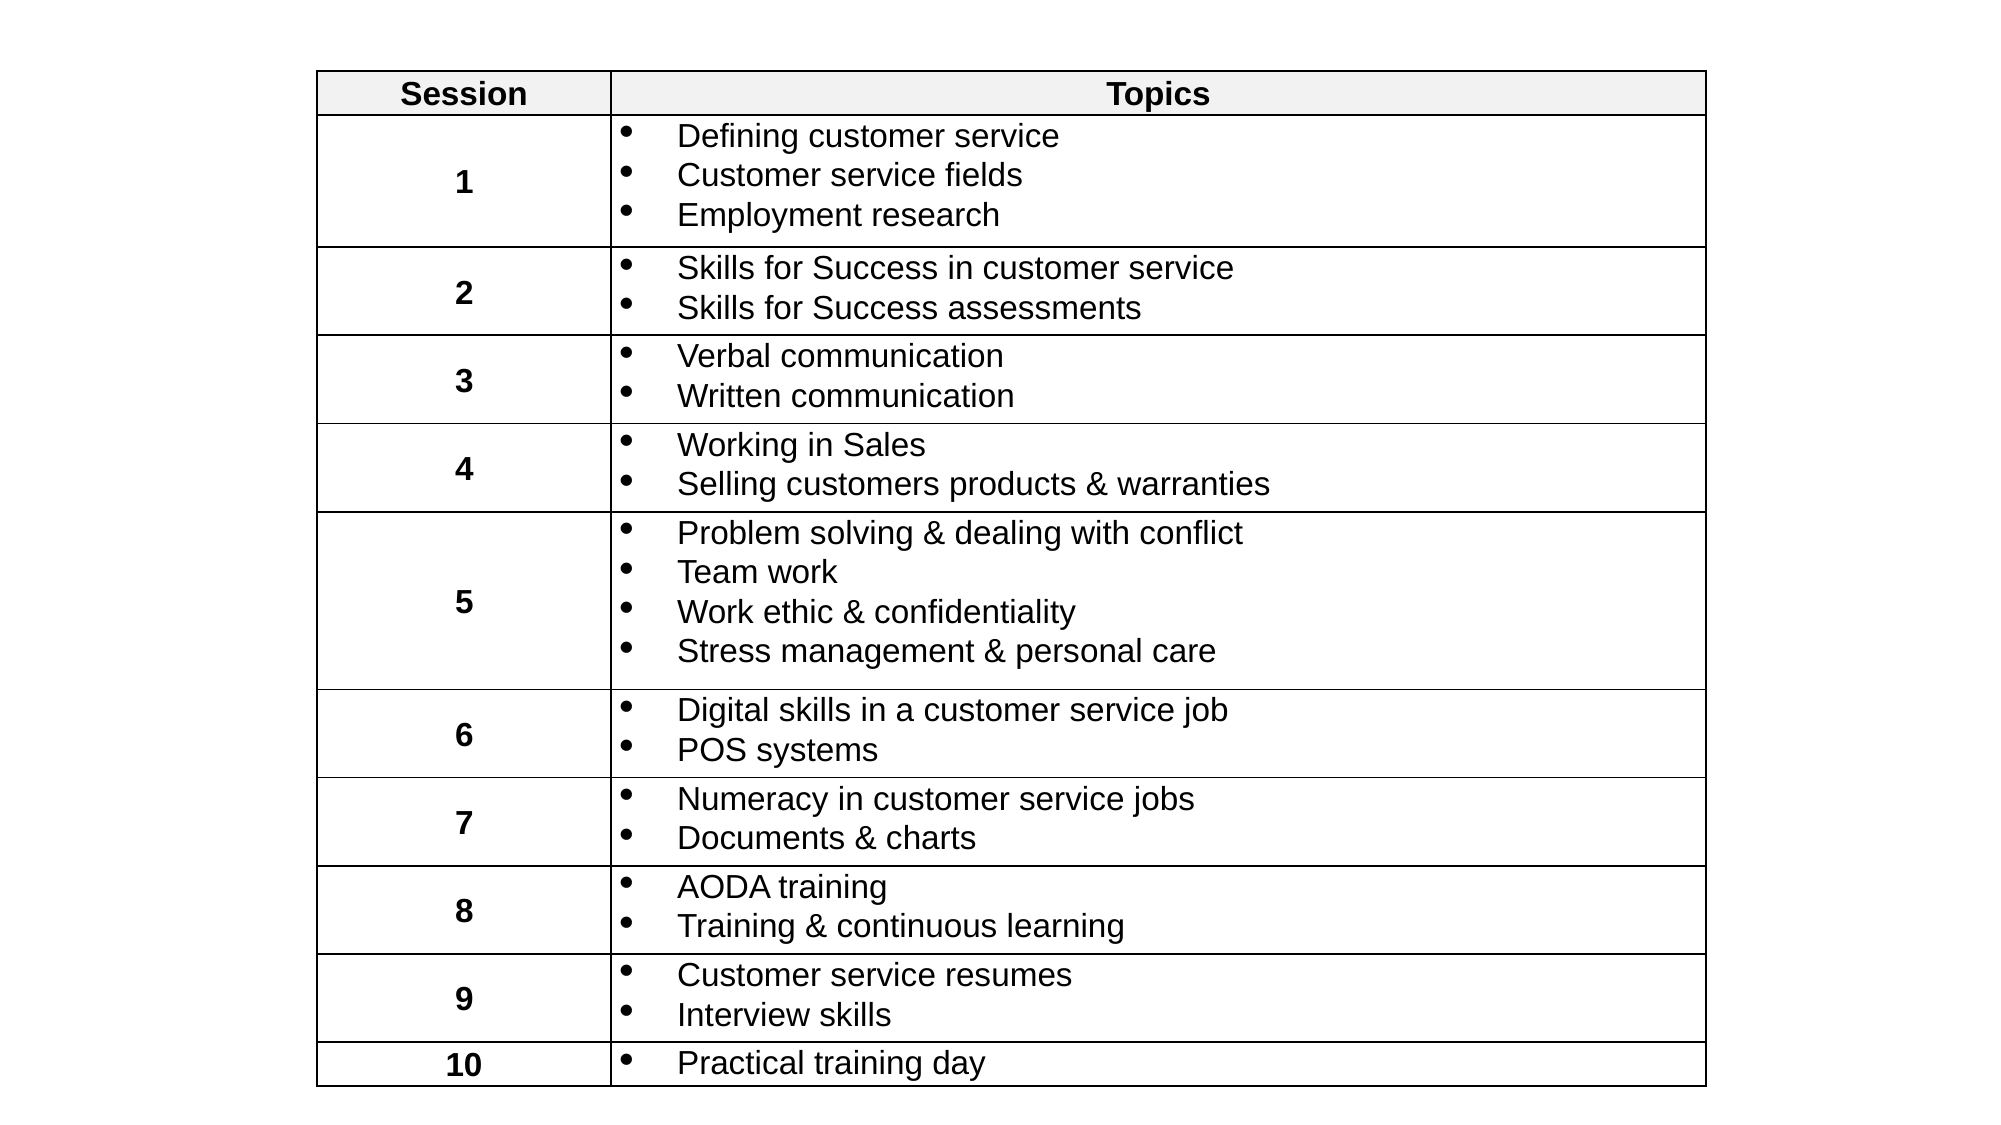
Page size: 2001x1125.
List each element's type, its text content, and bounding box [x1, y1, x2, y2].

table_cell Defining customer service Customer service fields Employment research [612, 116, 1705, 246]
table_cell Skills for Success in customer service Skills for Success assessments [612, 248, 1705, 334]
table_header Topics [612, 72, 1705, 114]
table_cell 9 [318, 955, 610, 1041]
table_cell Customer service resumes Interview skills [612, 955, 1705, 1041]
table_header Session [318, 72, 610, 114]
table_cell 3 [318, 336, 610, 423]
table_cell 10 [318, 1043, 610, 1085]
table_cell 2 [318, 248, 610, 334]
table_cell Practical training day [612, 1043, 1705, 1085]
table_cell 6 [318, 690, 610, 777]
table_cell Numeracy in customer service jobs Documents & charts [612, 778, 1705, 865]
table_cell 5 [318, 513, 610, 689]
table_cell 1 [318, 116, 610, 246]
table_cell 4 [318, 424, 610, 511]
table_cell AODA training Training & continuous learning [612, 867, 1705, 953]
table_cell Problem solving & dealing with conflict Team work Work ethic & confidentiality Stress management & personal care [612, 513, 1705, 689]
table_cell Working in Sales Selling customers products & warranties [612, 424, 1705, 511]
table_cell 7 [318, 778, 610, 865]
table_cell Digital skills in a customer service job POS systems [612, 690, 1705, 777]
table_cell Verbal communication Written communication [612, 336, 1705, 423]
table_cell 8 [318, 867, 610, 953]
